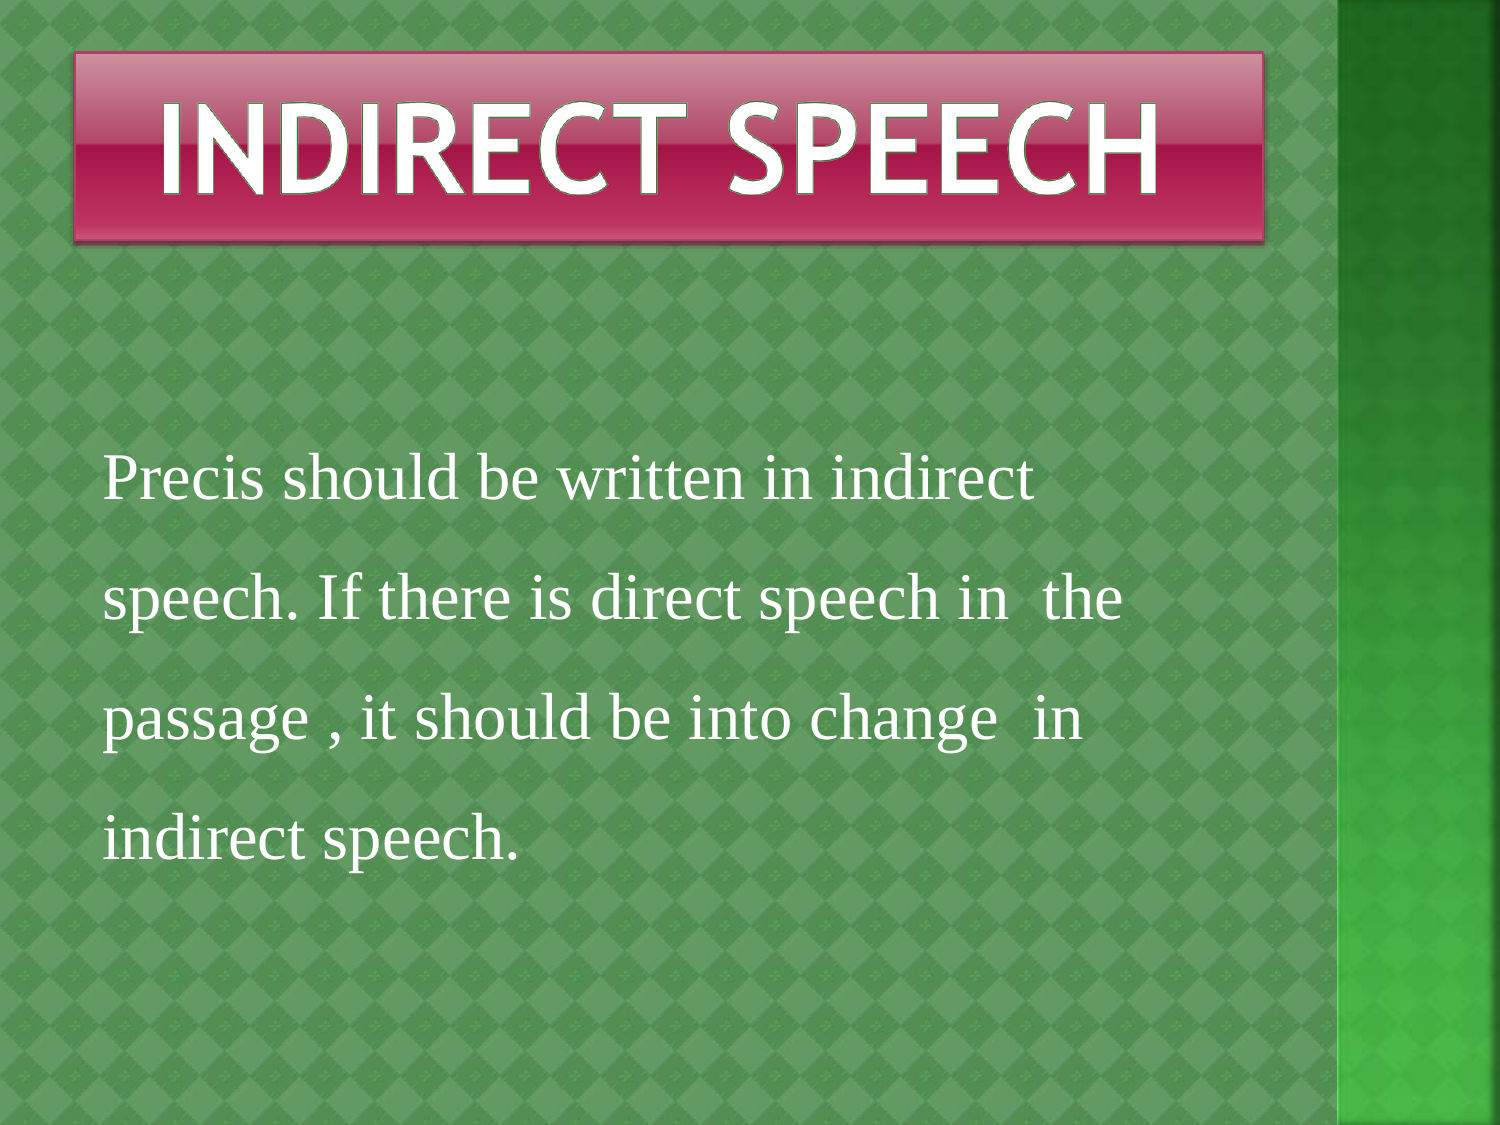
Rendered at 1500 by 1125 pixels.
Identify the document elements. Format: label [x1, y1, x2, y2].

text_box [0, 0, 1500, 1125]
